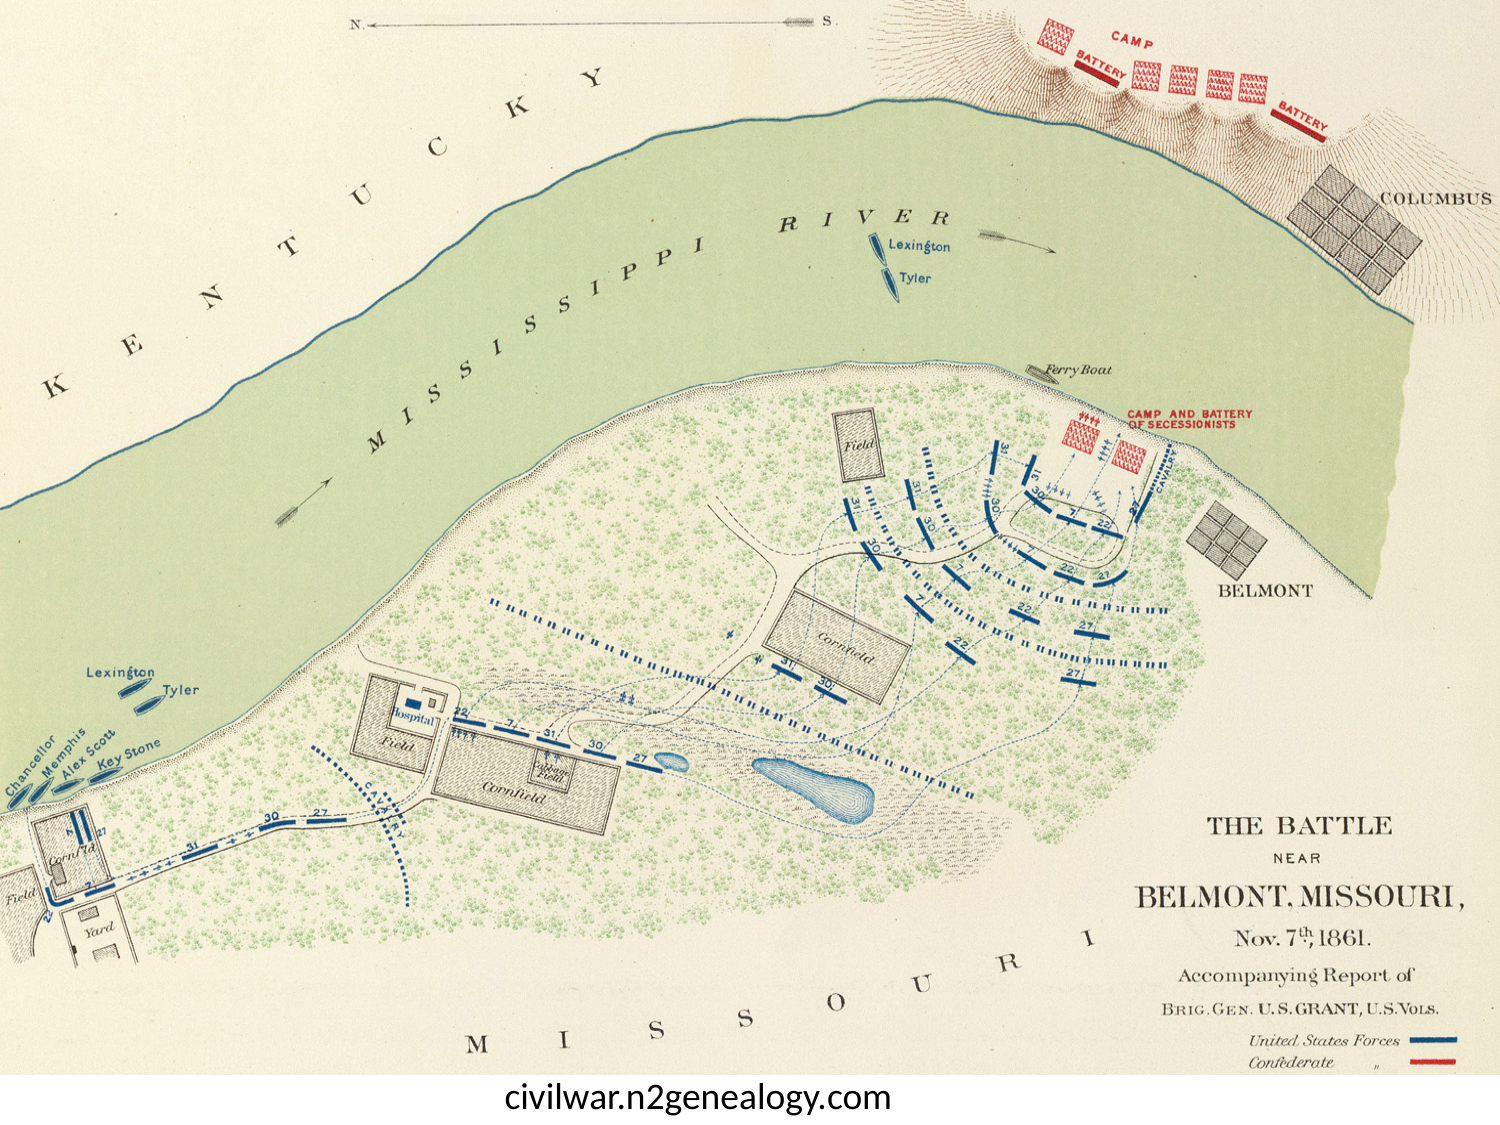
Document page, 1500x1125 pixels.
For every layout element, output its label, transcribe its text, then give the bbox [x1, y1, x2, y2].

text_box civilwar.n2genealogy.com [489, 1084, 908, 1125]
picture [0, 0, 1500, 1076]
